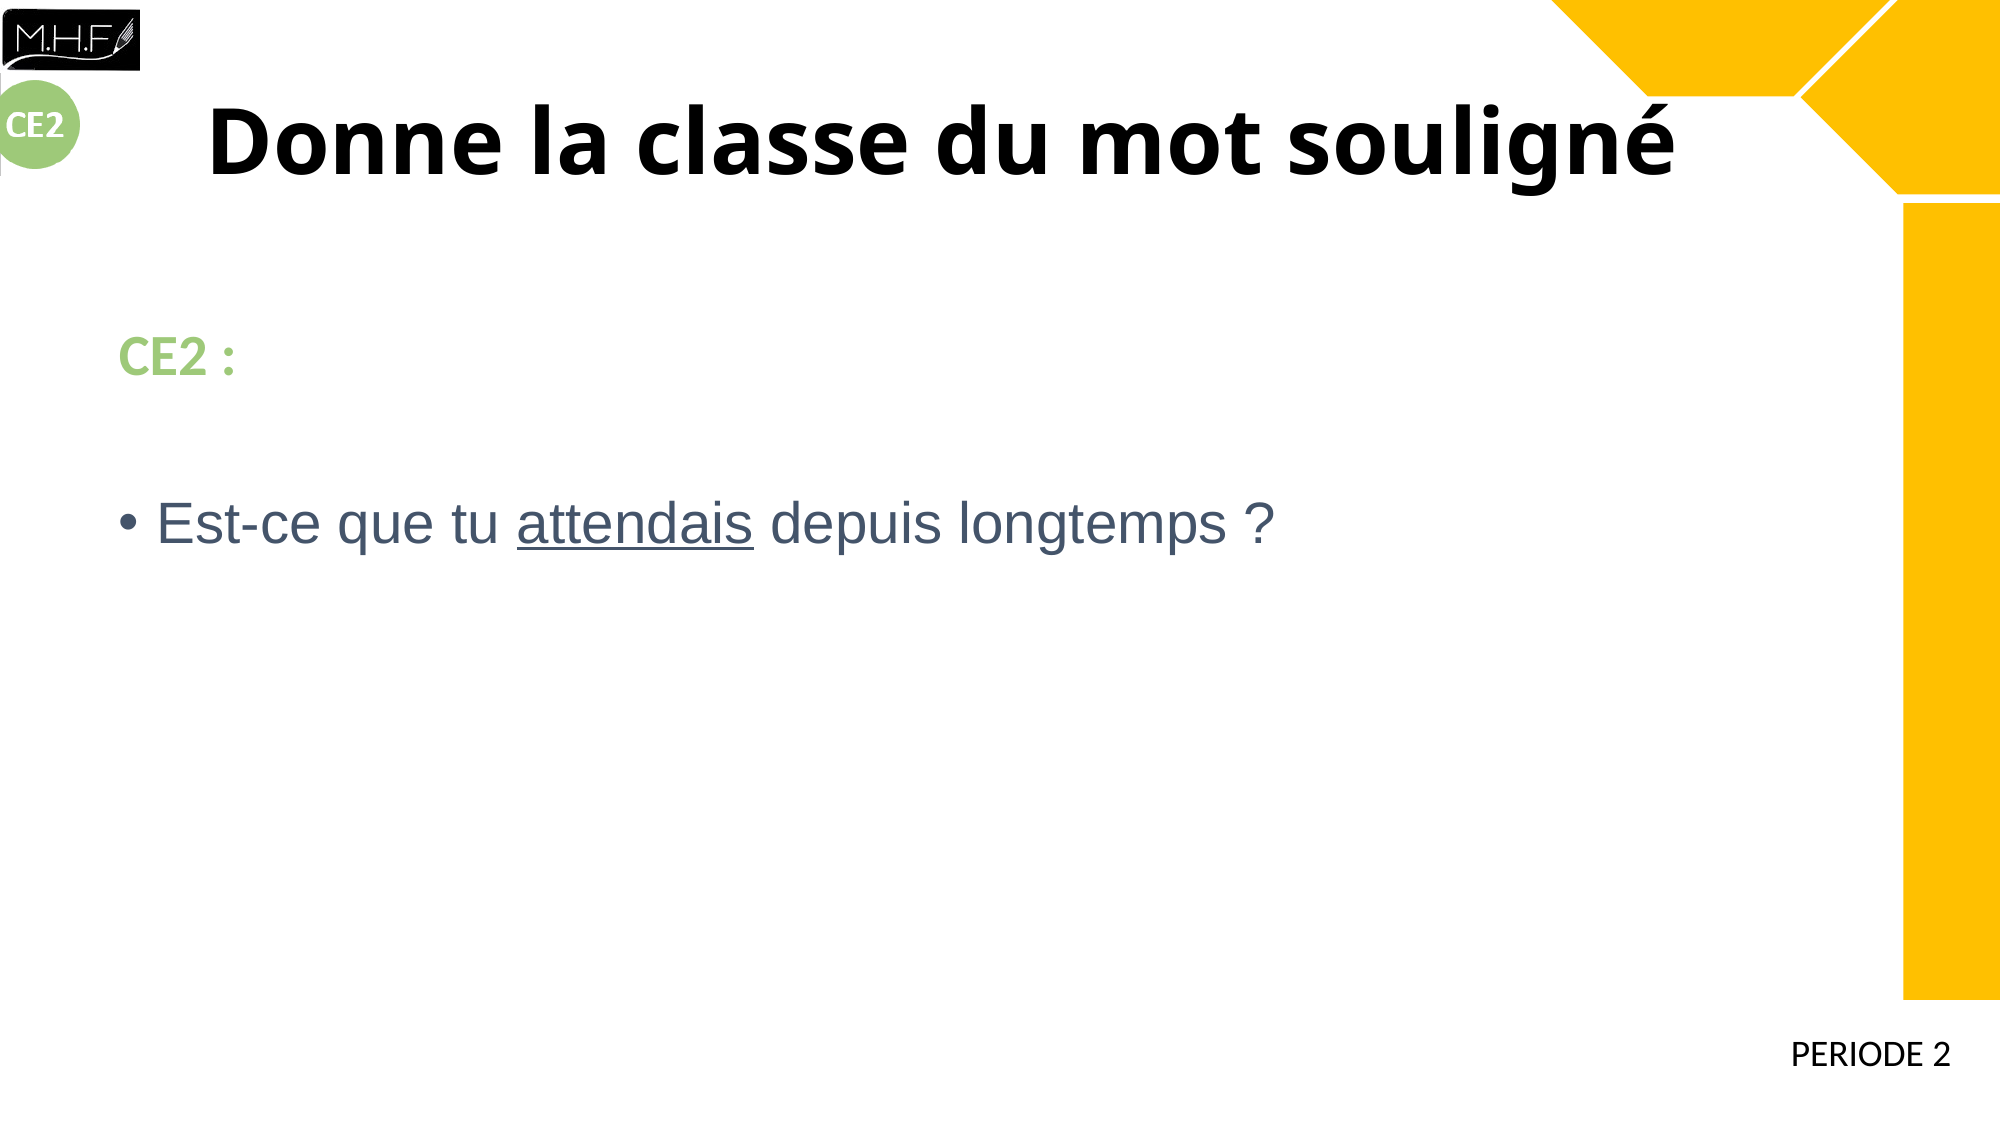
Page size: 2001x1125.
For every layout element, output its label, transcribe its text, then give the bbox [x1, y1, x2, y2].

picture [0, 7, 140, 176]
title Donne la classe du mot souligné [190, 9, 1856, 280]
text_box [1799, 0, 2000, 196]
text_box [1902, 202, 2000, 1001]
list CE2 : Est-ce que tu attendais depuis longtemps ? [103, 317, 1770, 1032]
text_box [1549, 0, 1892, 98]
text_box PERIODE 2 [1362, 1021, 1967, 1125]
